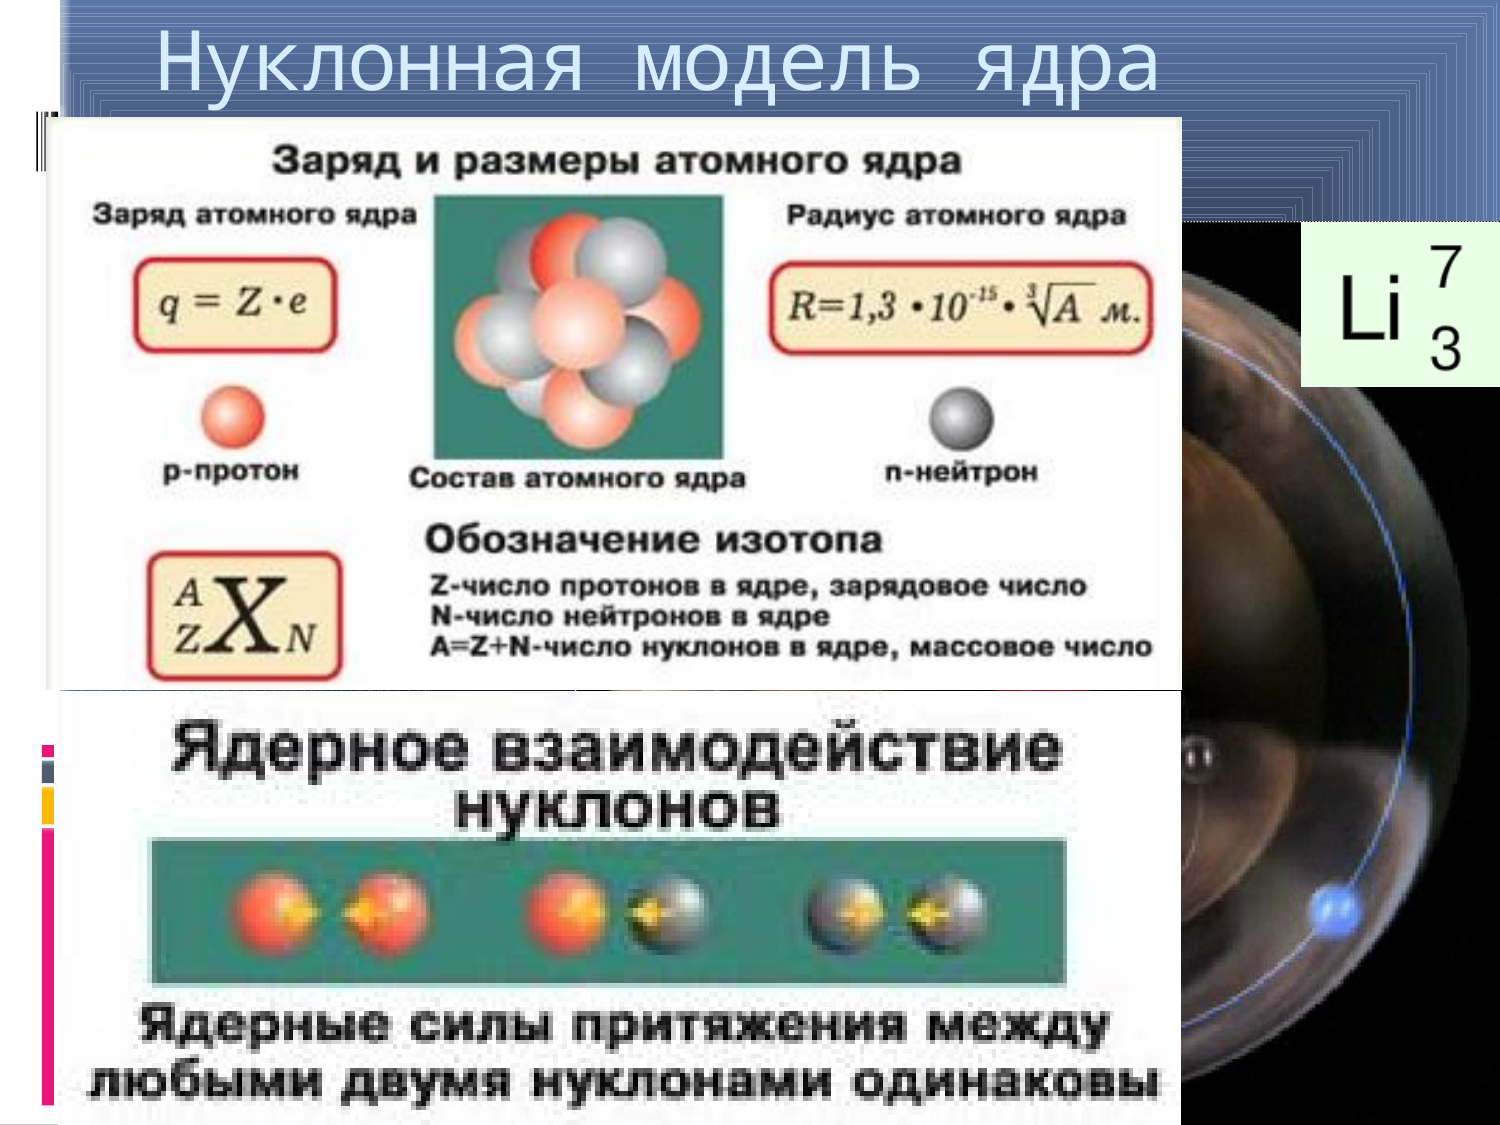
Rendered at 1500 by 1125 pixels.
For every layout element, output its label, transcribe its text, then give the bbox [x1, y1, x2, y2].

picture [58, 698, 1181, 1125]
picture [1188, 221, 1500, 1125]
title Нуклонная модель ядра [140, 0, 1416, 150]
picture [46, 116, 1183, 691]
picture [1301, 222, 1500, 388]
